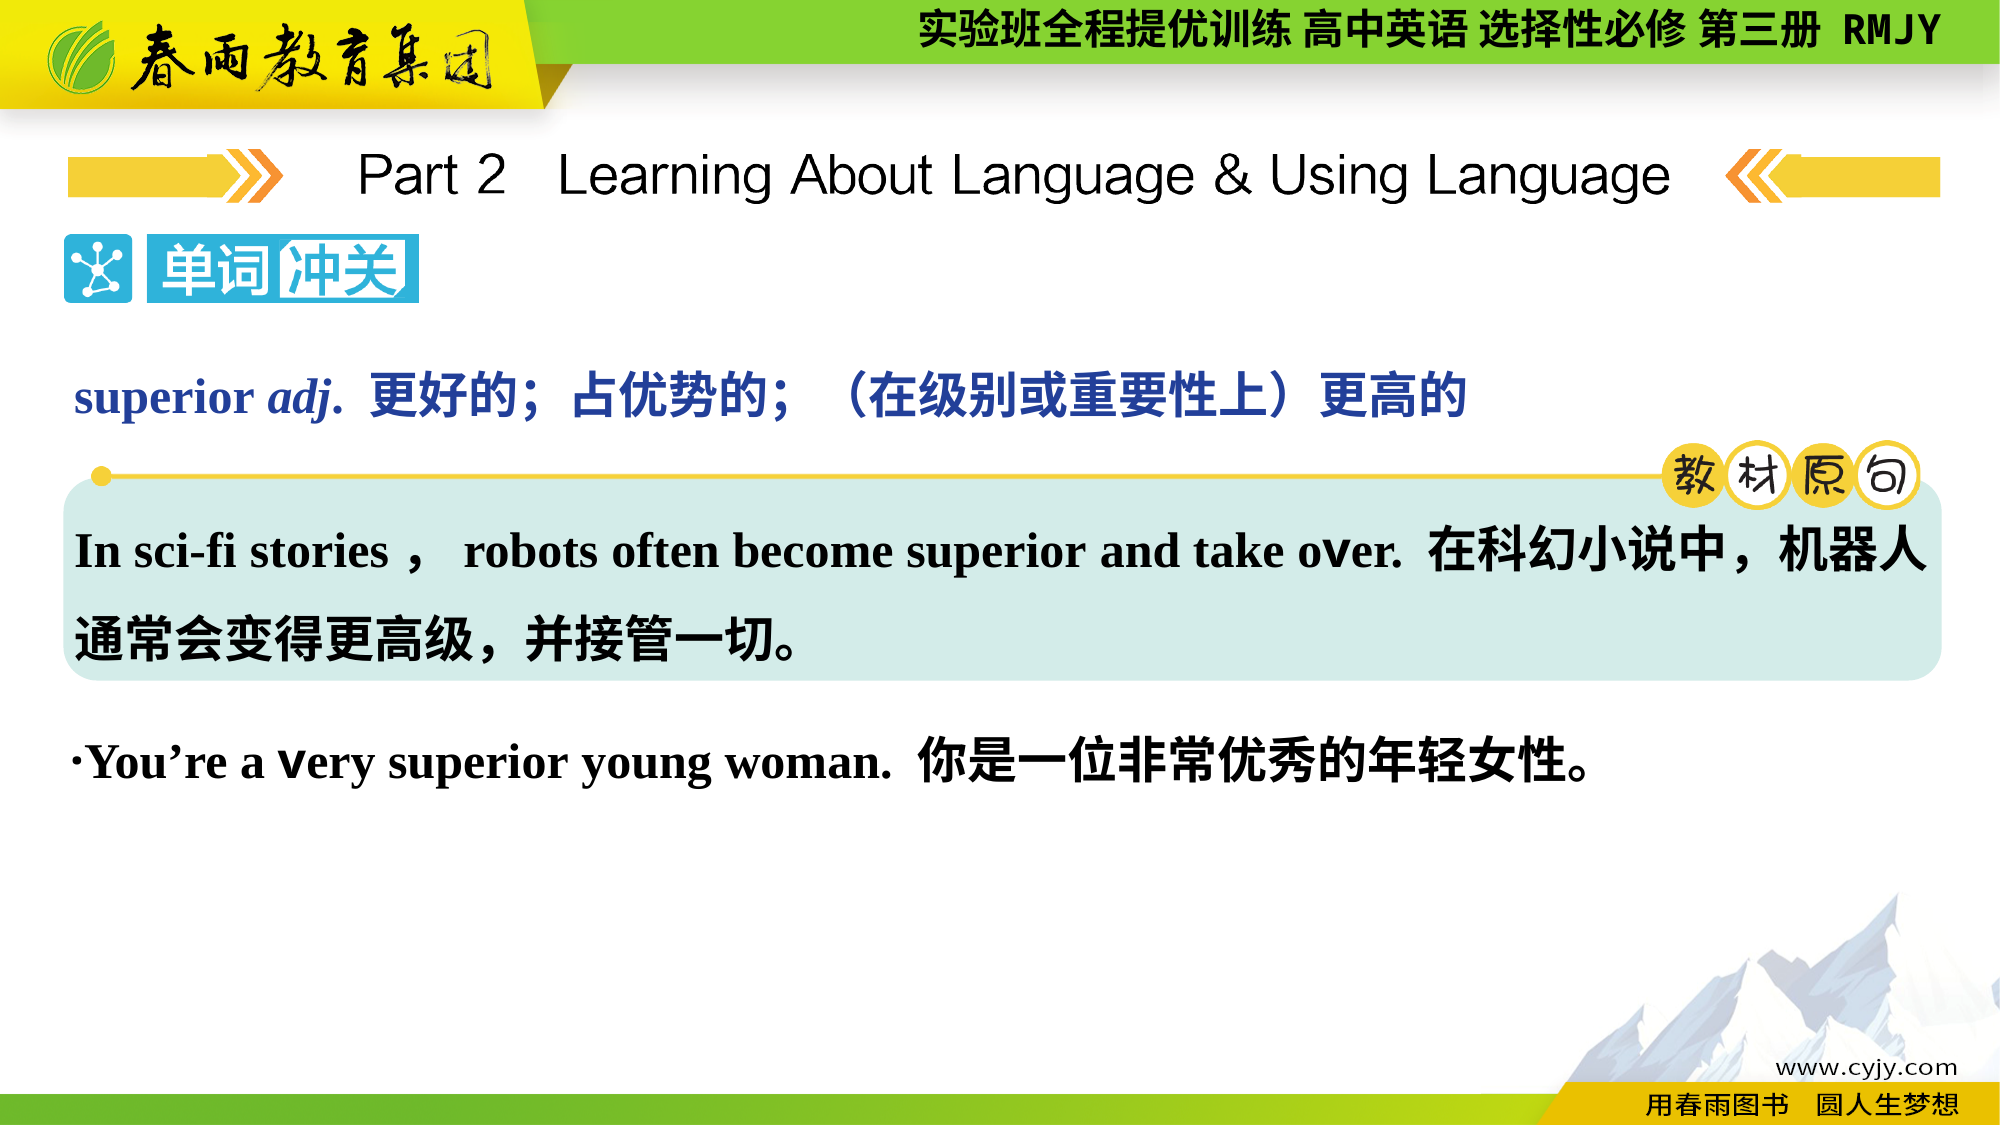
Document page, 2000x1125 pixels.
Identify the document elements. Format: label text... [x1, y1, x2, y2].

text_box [90, 440, 1921, 539]
text_box ·You’re a very superior young woman. 你是一位非常优秀的年轻女性。 [54, 691, 1939, 797]
text_box In sci-fi stories，robots often become superior and take over. 在科幻小说中，机器人通常会变得更高级，并接管一切。 [59, 479, 1944, 675]
text_box [78, 675, 1927, 681]
picture [0, 0, 2000, 1125]
list superior adj. 更好的；占优势的；（在级别或重要性上）更高的 [59, 326, 1944, 422]
